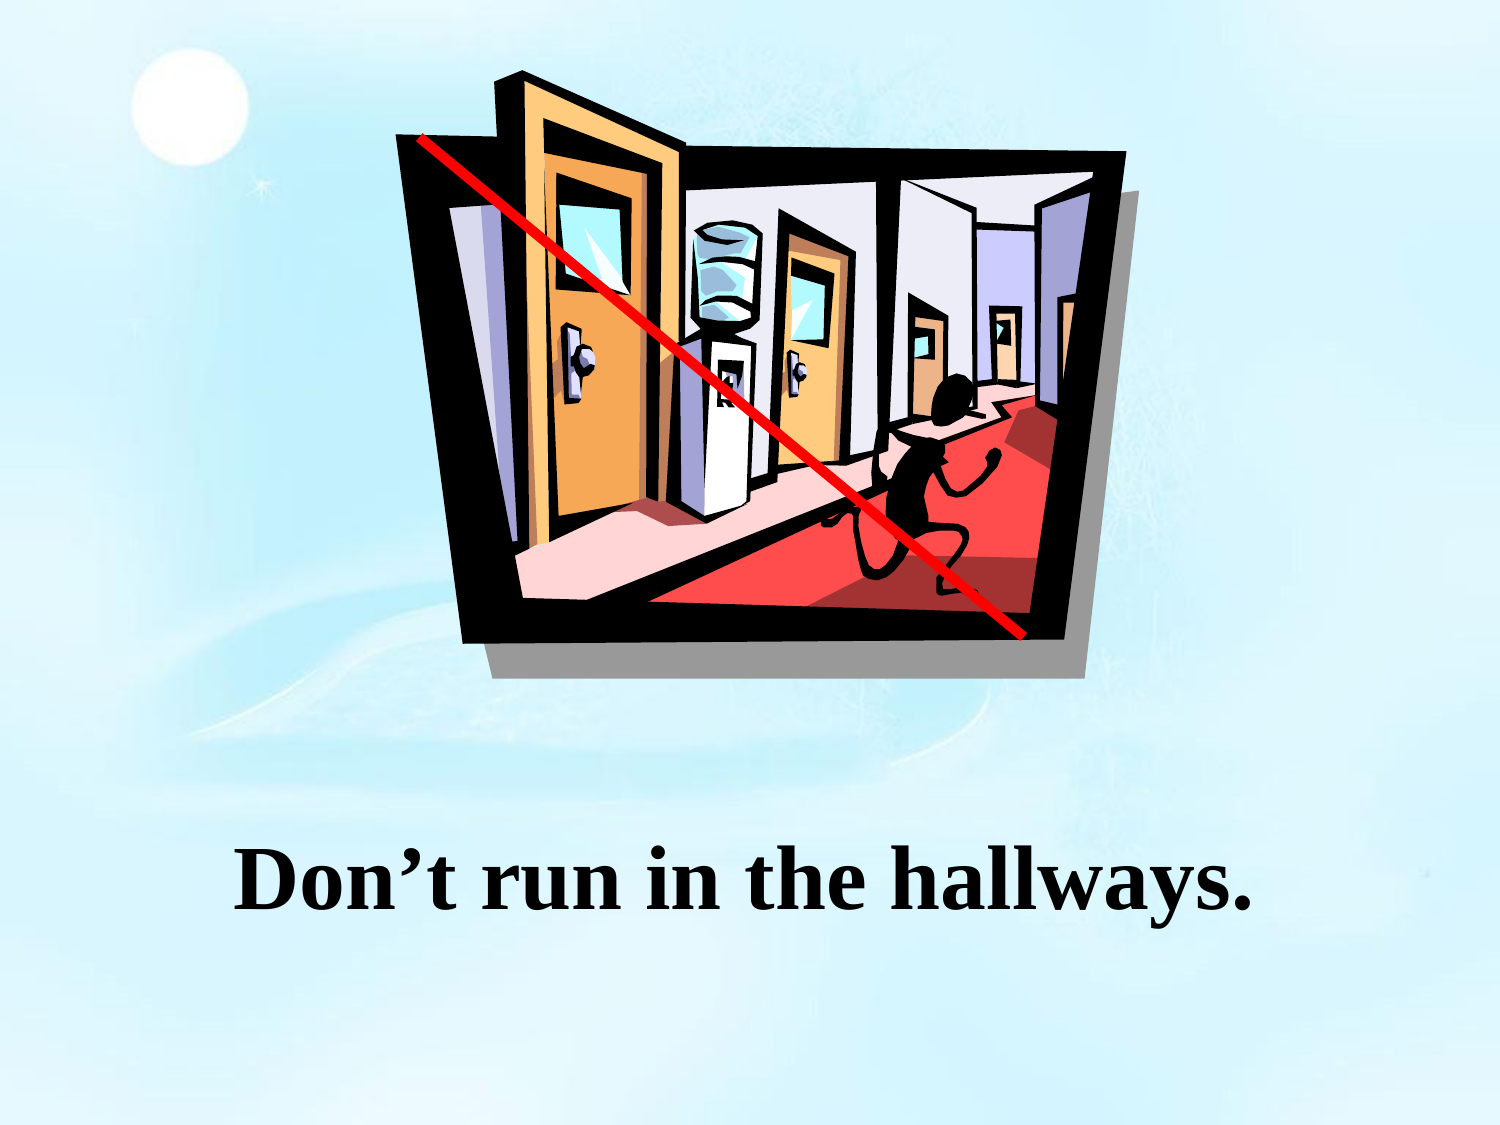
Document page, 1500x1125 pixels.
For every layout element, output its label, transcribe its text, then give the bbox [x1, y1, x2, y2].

picture [0, 0, 1500, 1125]
text_box Don’t run in the hallways. [218, 810, 1344, 936]
